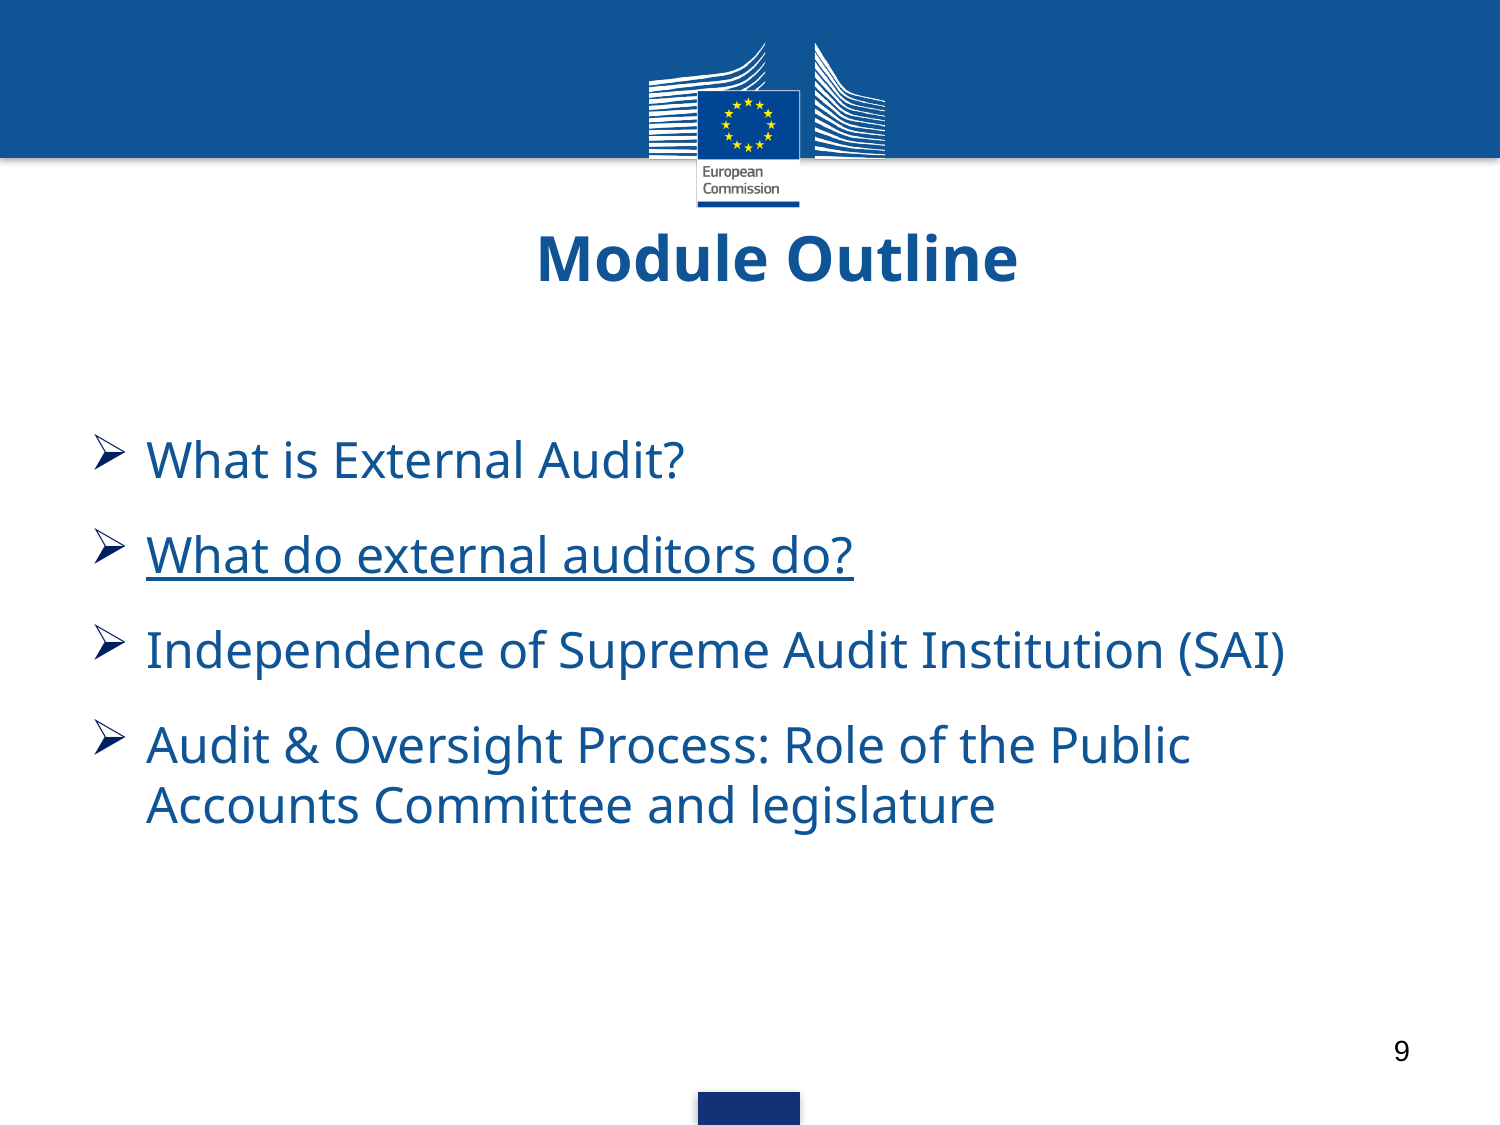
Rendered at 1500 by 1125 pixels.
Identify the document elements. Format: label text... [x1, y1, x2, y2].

title Module Outline [0, 197, 1499, 315]
picture [649, 42, 885, 197]
list What is External Audit? What do external auditors do? Independence of Supreme Audit Institution (SAI) Audit & Oversight Process: Role of the Public Accounts Committee and legislature [74, 420, 1426, 882]
slide_number 9 [1074, 1024, 1426, 1103]
